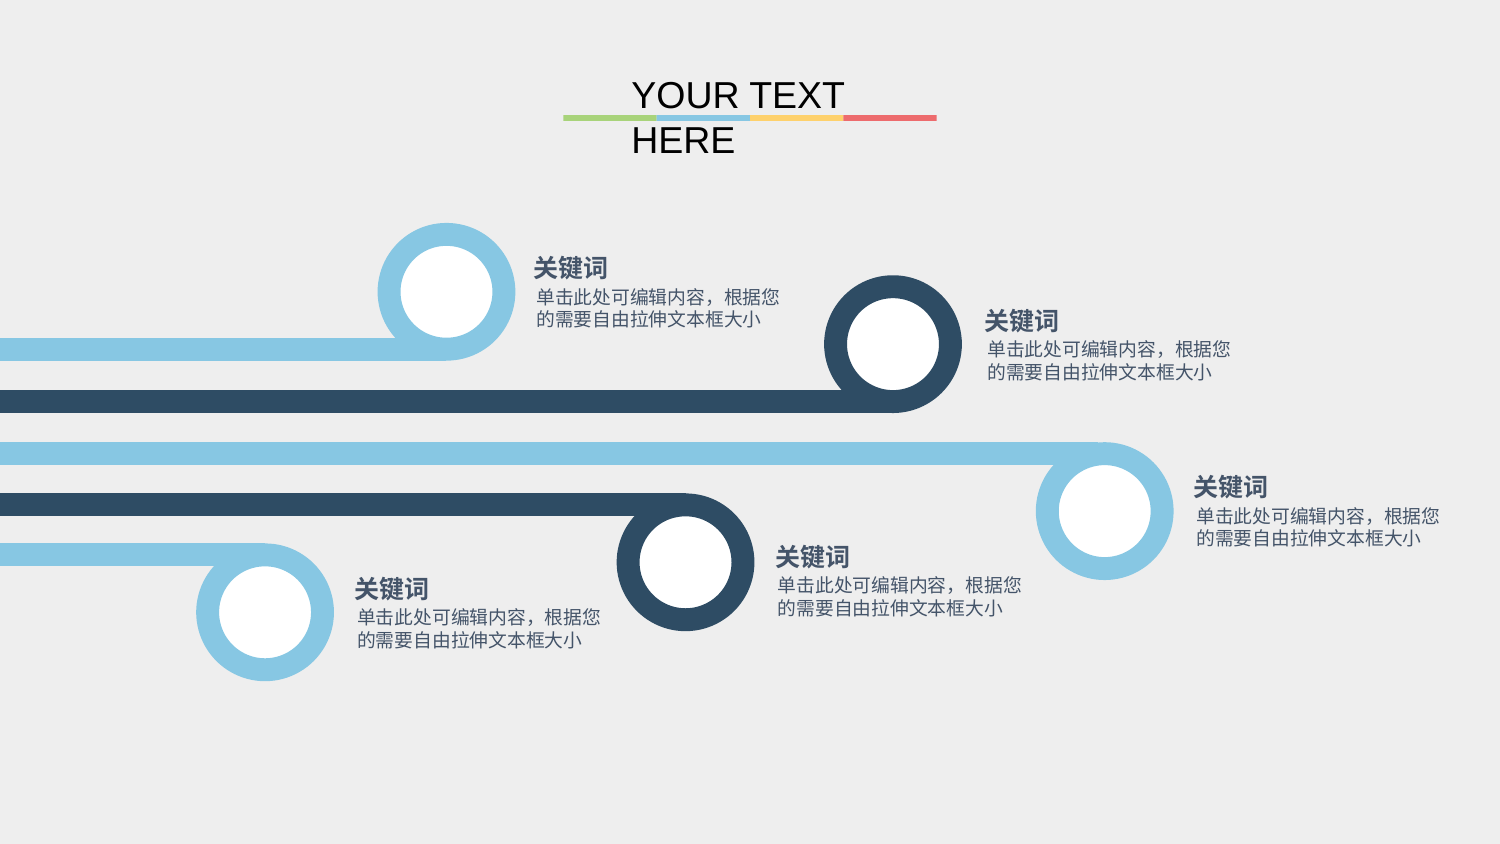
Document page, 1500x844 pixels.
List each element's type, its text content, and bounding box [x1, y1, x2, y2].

text_box 关键词 [1184, 471, 1279, 502]
text_box [628, 504, 743, 620]
text_box YOUR TEXT HERE [620, 121, 937, 167]
text_box 单击此处可编辑内容，根据您的需要自由拉伸文本框大小 [357, 605, 604, 651]
text_box [389, 234, 504, 350]
text_box [835, 286, 951, 402]
text_box [207, 554, 323, 670]
text_box 关键词 [524, 252, 619, 283]
text_box 单击此处可编辑内容，根据您的需要自由拉伸文本框大小 [777, 574, 1025, 620]
text_box 关键词 [975, 305, 1070, 336]
text_box 关键词 [765, 541, 860, 572]
text_box 单击此处可编辑内容，根据您的需要自由拉伸文本框大小 [987, 337, 1234, 383]
text_box 关键词 [345, 573, 440, 604]
text_box 单击此处可编辑内容，根据您的需要自由拉伸文本框大小 [1196, 504, 1443, 550]
text_box YOUR TEXT HERE [620, 65, 937, 115]
text_box [1047, 453, 1163, 569]
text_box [563, 115, 937, 121]
text_box 单击此处可编辑内容，根据您的需要自由拉伸文本框大小 [536, 285, 783, 331]
